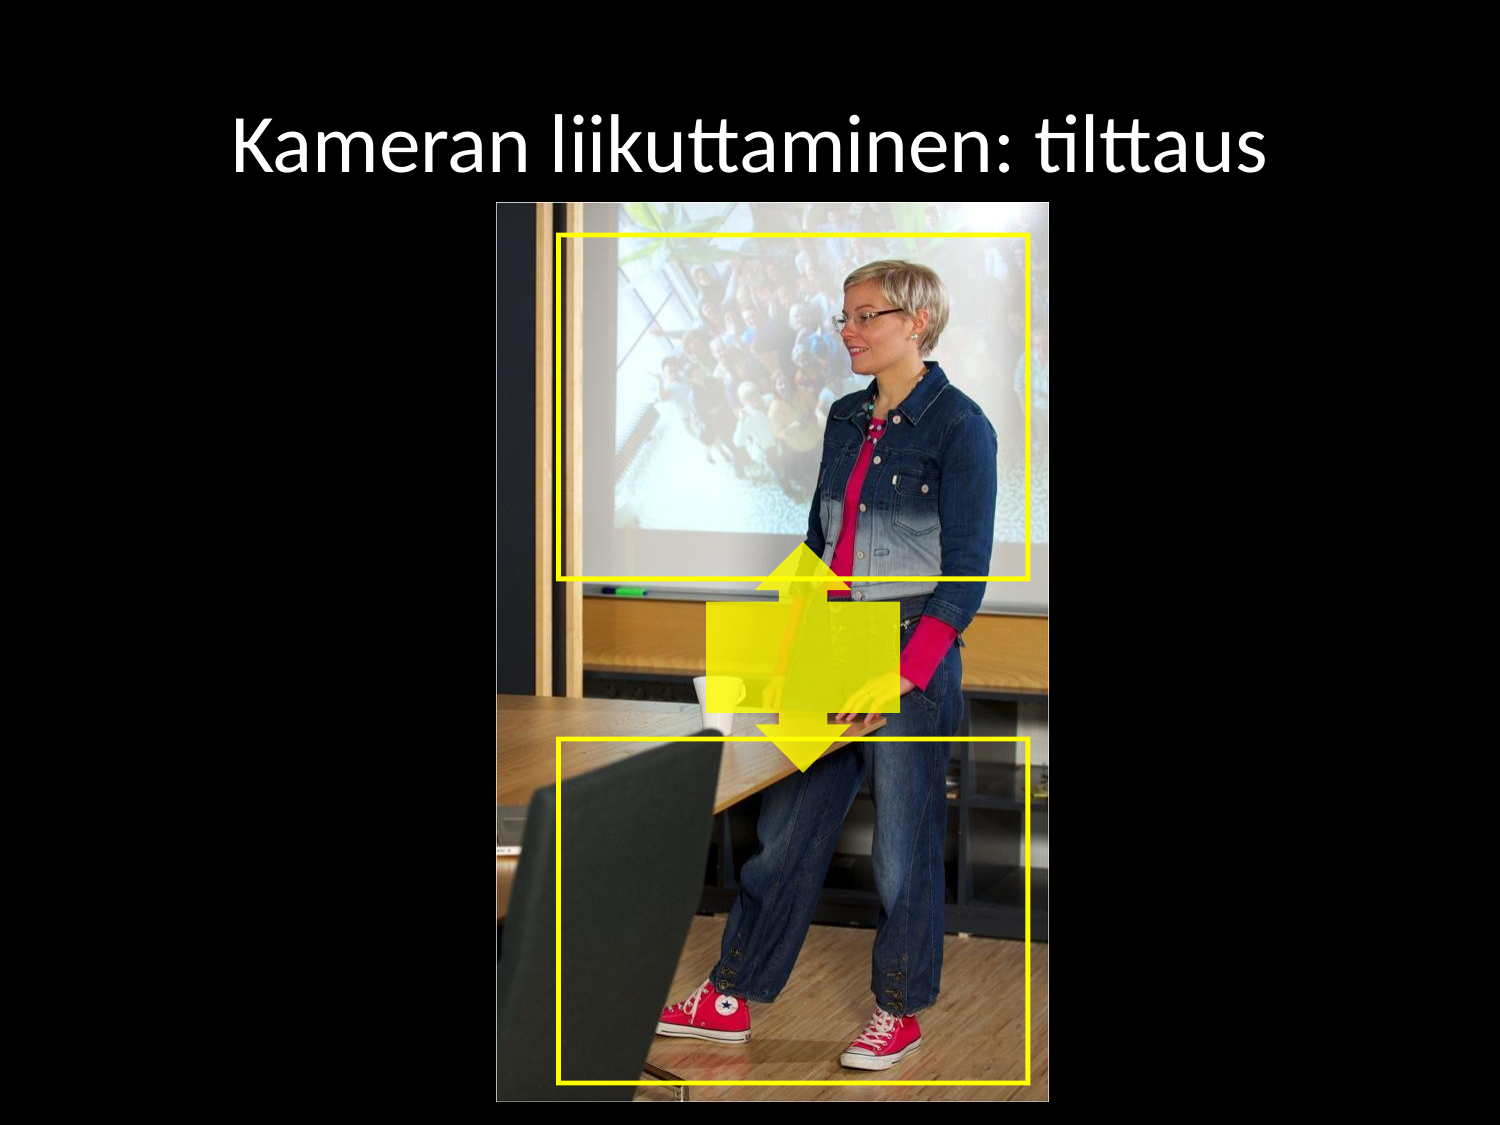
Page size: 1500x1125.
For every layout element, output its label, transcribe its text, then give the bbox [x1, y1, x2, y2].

title Kameran liikuttaminen: tilttaus [75, 45, 1425, 233]
text_box [706, 541, 901, 773]
text_box [556, 232, 1031, 582]
text_box [556, 736, 1031, 1086]
text_box [496, 202, 1049, 1103]
